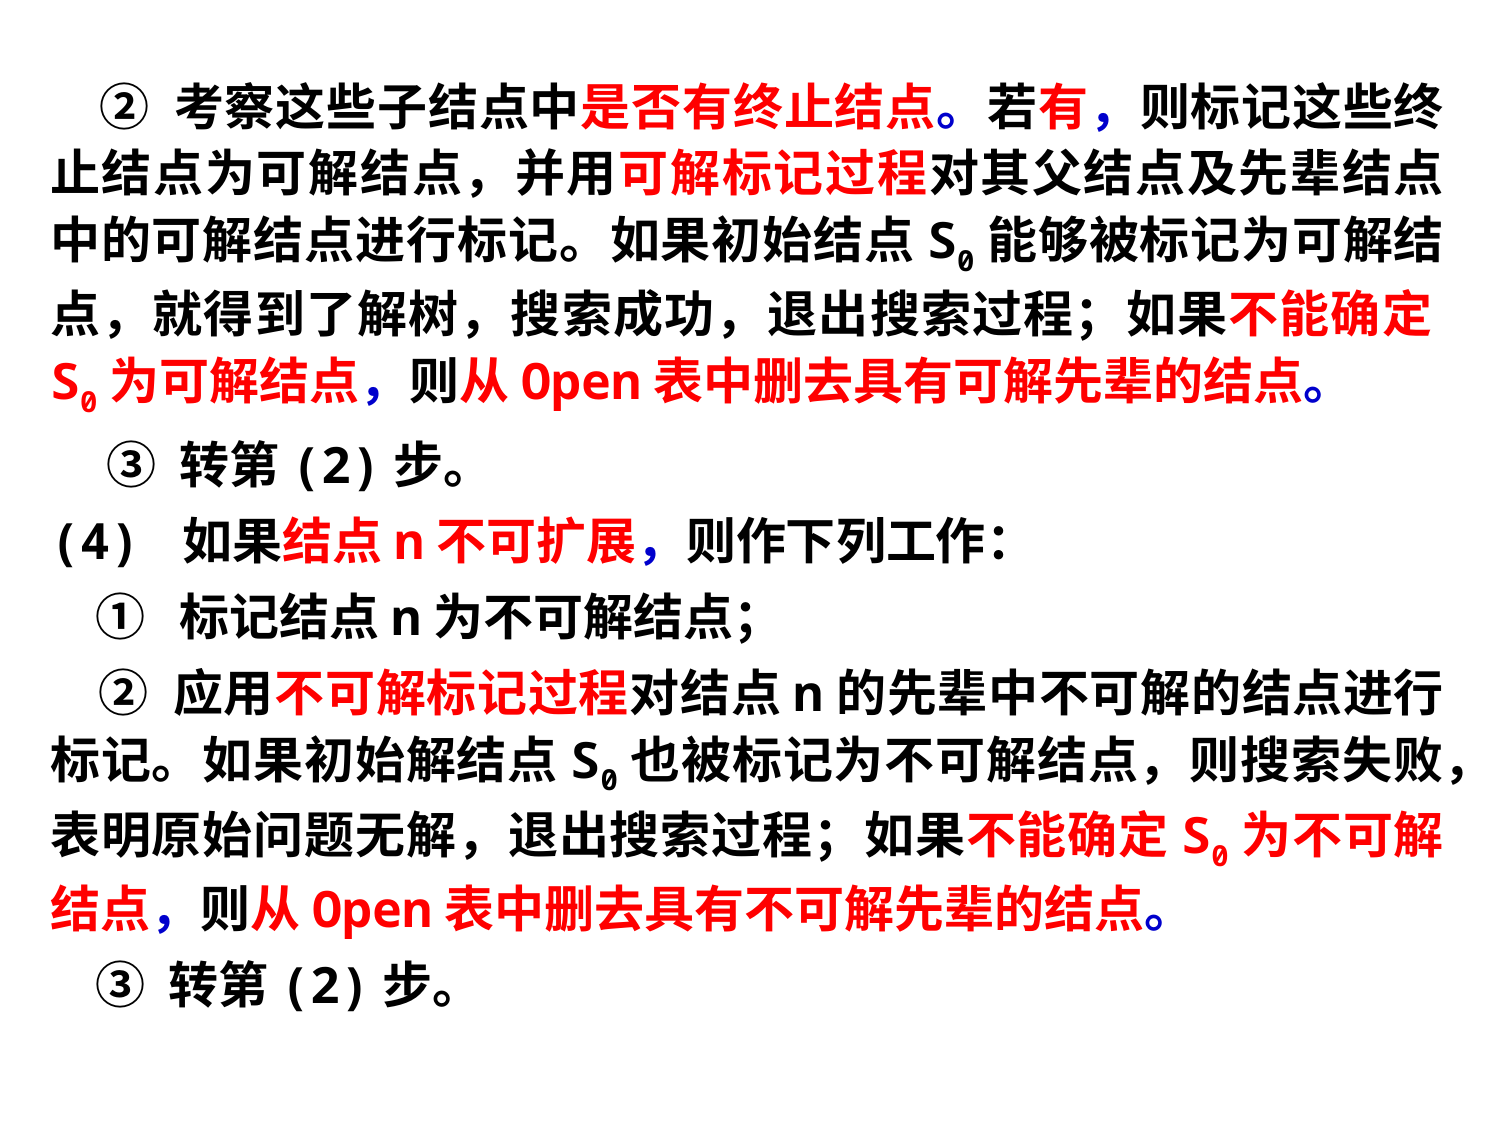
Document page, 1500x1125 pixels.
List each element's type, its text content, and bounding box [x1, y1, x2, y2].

text_box ② 考察这些子结点中是否有终止结点。若有，则标记这些终止结点为可解结点，并用可解标记过程对其父结点及先辈结点中的可解结点进行标记。如果初始结点S0能够被标记为可解结点，就得到了解树，搜索成功，退出搜索过程；如果不能确定S0为可解结点，则从Open表中删去具有可解先辈的结点。 ③ 转第(2)步。 (4) 如果结点n不可扩展，则作下列工作： ① 标记结点n为不可解结点； ② 应用不可解标记过程对结点n的先辈中不可解的结点进行标记。如果初始解结点S0也被标记为不可解结点，则搜索失败，表明原始问题无解，退出搜索过程；如果不能确定S0为不可解结点，则从Open表中删去具有不可解先辈的结点。 ③ 转第(2)步。 [35, 62, 1459, 1021]
